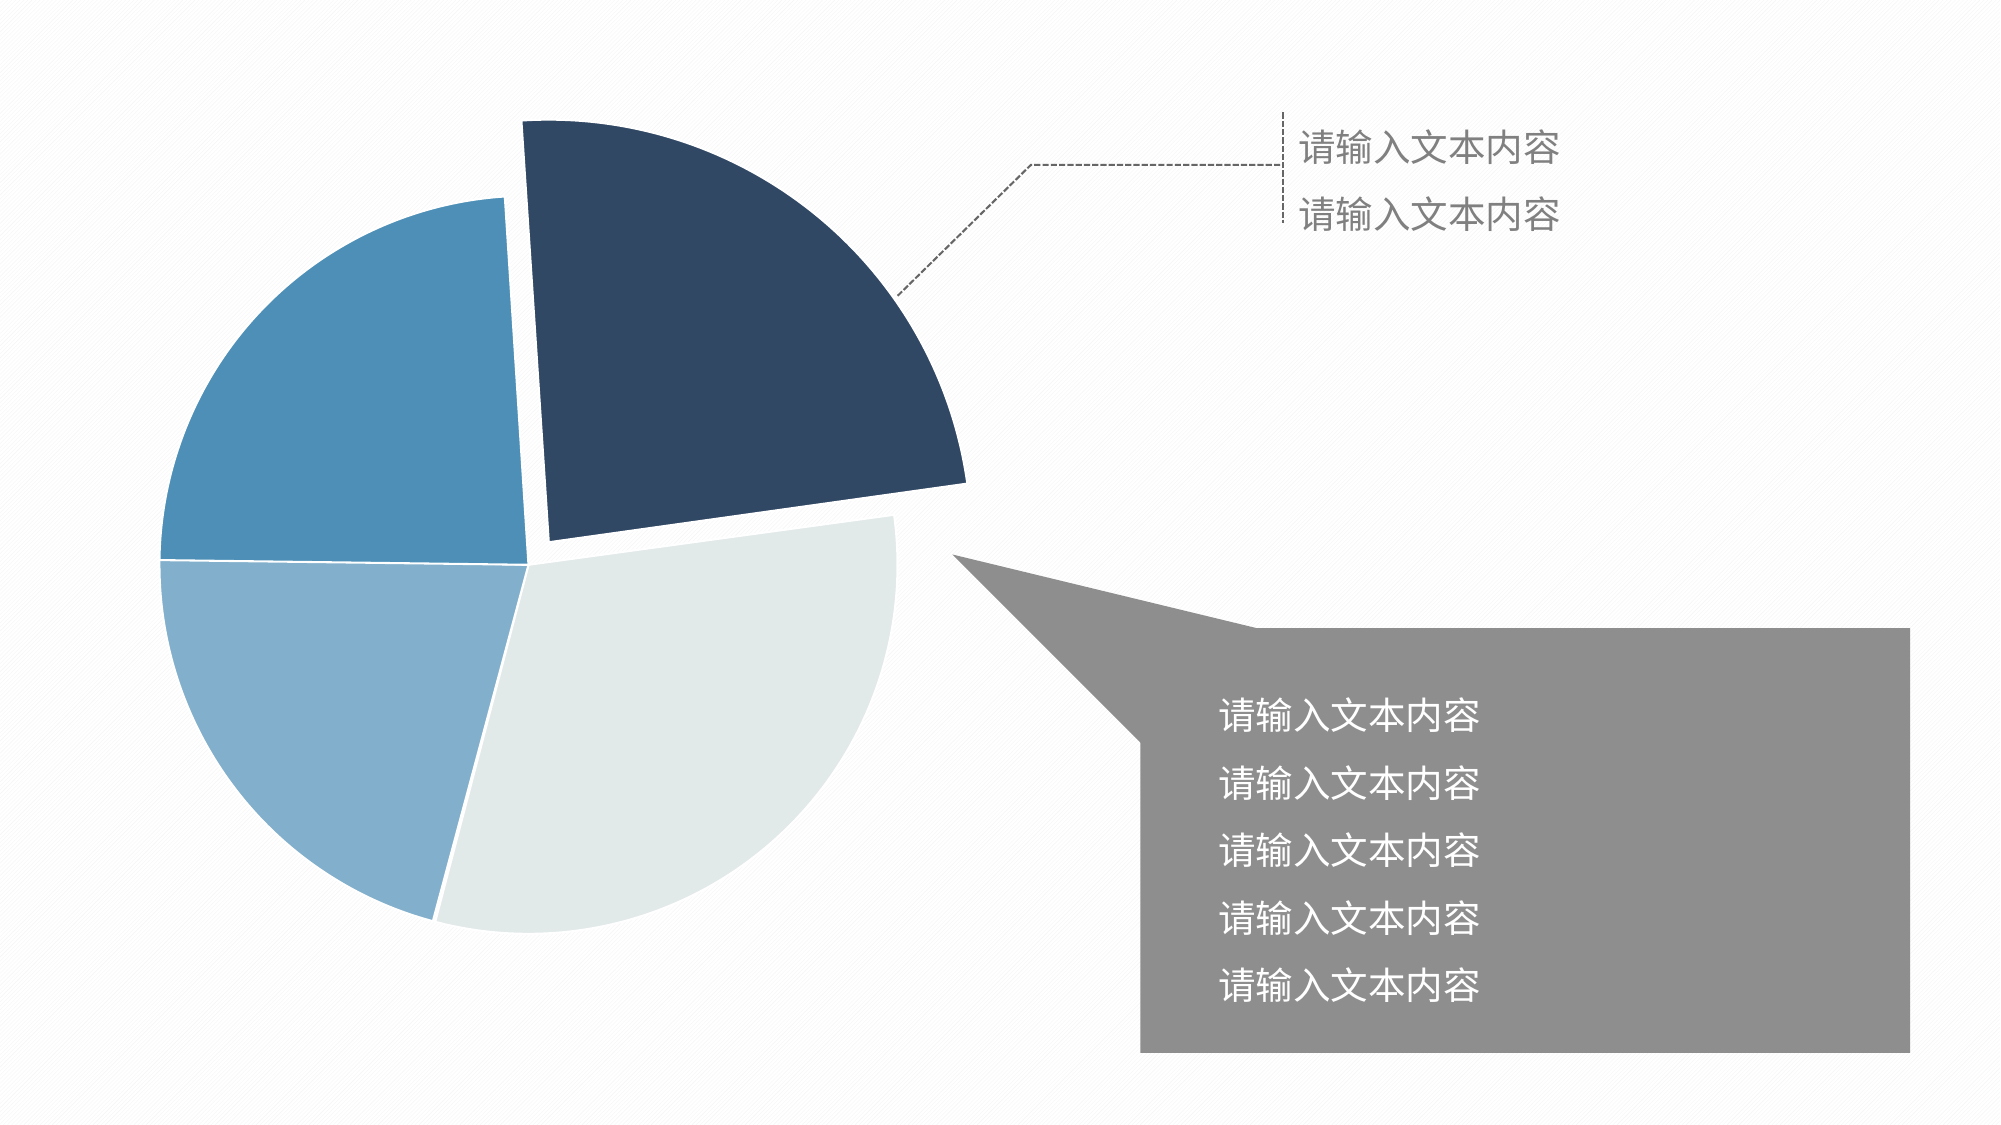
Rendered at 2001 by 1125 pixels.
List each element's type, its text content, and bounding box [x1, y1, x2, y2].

text_box [158, 195, 530, 566]
text_box 请输入文本内容 请输入文本内容 [1283, 93, 1790, 244]
text_box [948, 552, 1267, 750]
text_box [1139, 627, 1911, 1054]
text_box 请输入文本内容 请输入文本内容 请输入文本内容 请输入文本内容 请输入文本内容 [1203, 662, 1710, 1015]
text_box [520, 118, 969, 544]
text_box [897, 112, 1284, 296]
text_box [158, 562, 530, 923]
text_box [434, 513, 899, 935]
